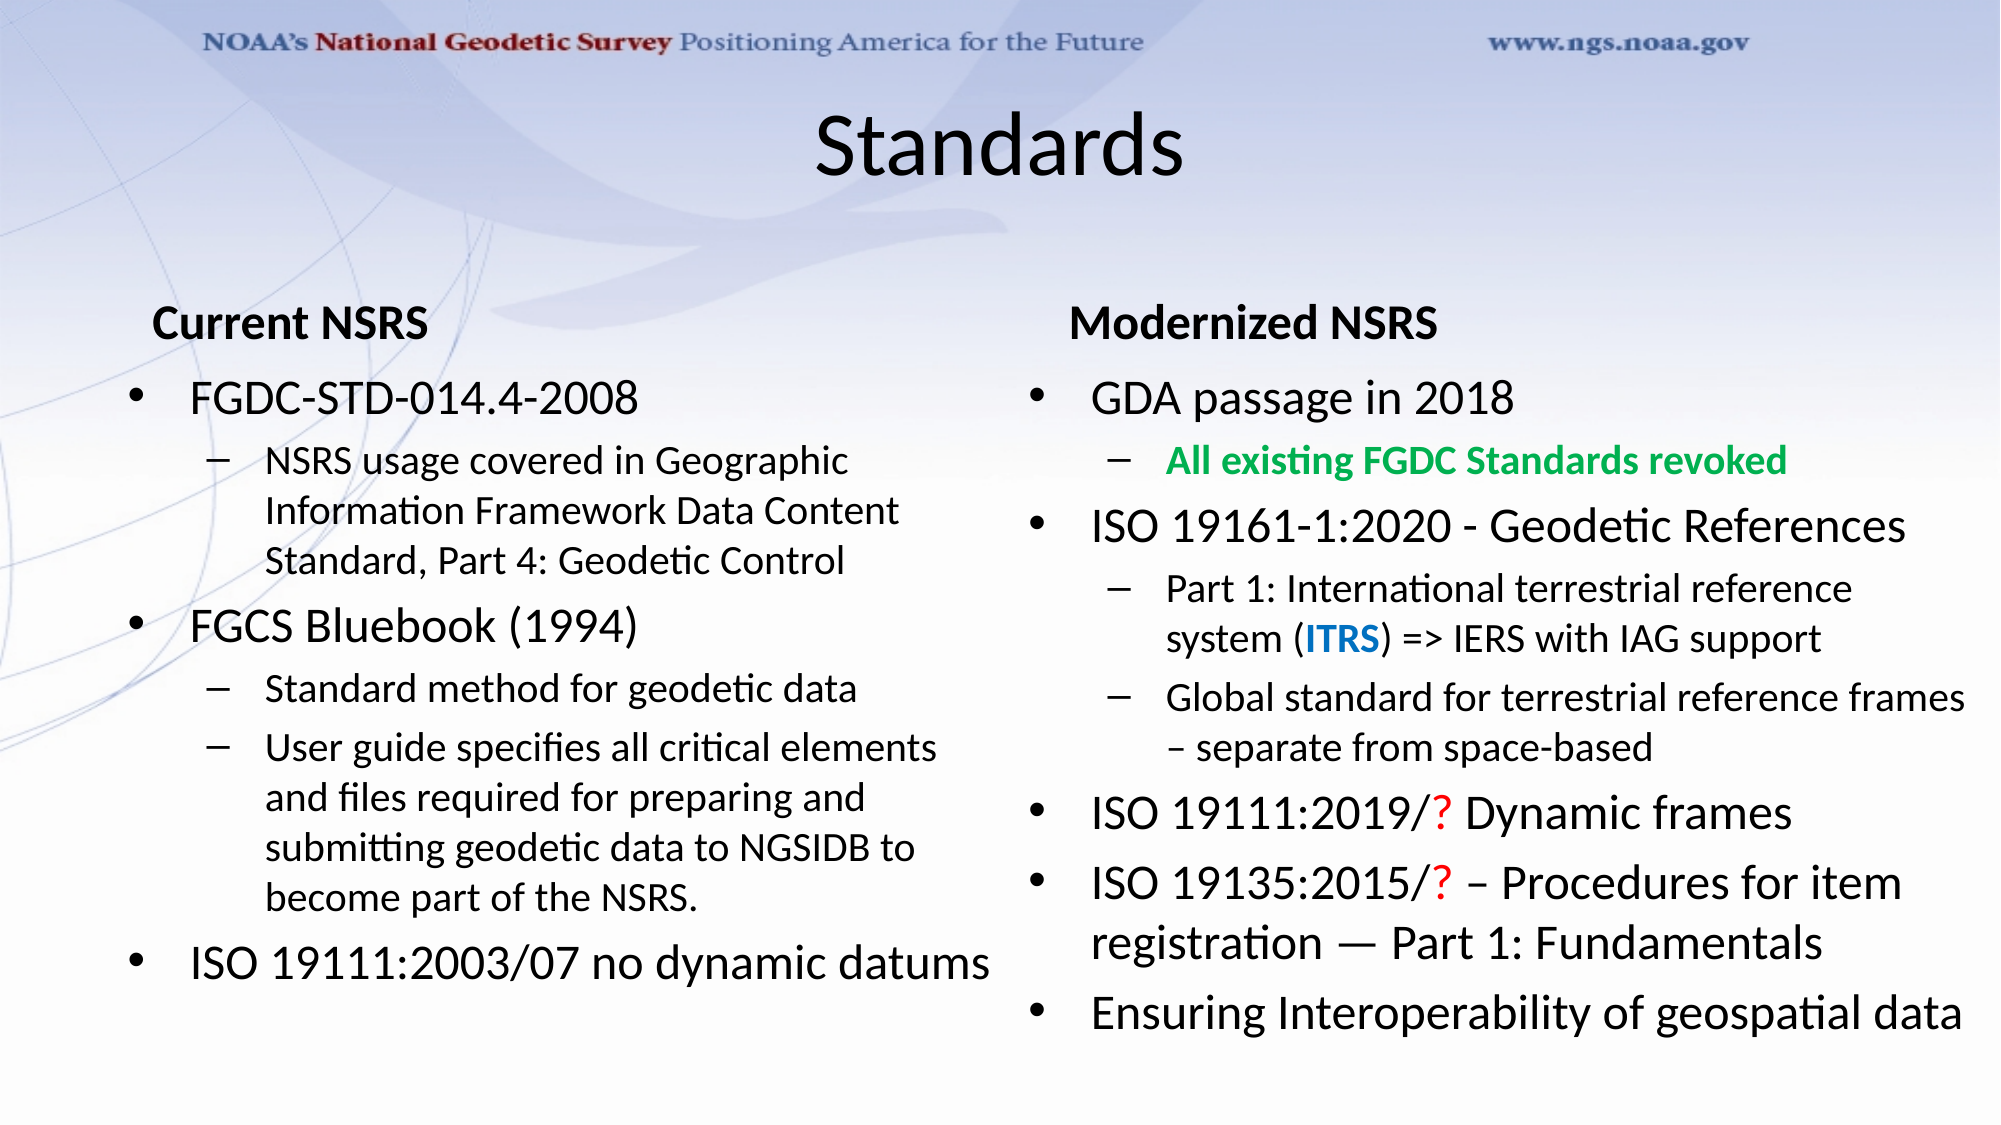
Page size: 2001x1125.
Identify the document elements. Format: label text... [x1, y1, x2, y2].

list Current NSRS [99, 251, 984, 356]
list FGDC-STD-014.4-2008 NSRS usage covered in Geographic Information Framework Data Content Standard, Part 4: Geodetic Control FGCS Bluebook (1994) Standard method for geodetic data User guide specifies all critical elements and files required for preparing and submitting geodetic data to NGSIDB to become part of the NSRS. ISO 19111:2003/07 no dynamic datums [99, 356, 1000, 1005]
title Standards [99, 45, 1900, 233]
picture [0, 0, 2000, 1125]
list GDA passage in 2018 All existing FGDC Standards revoked ISO 19161-1:2020 - Geodetic References Part 1: International terrestrial reference system (ITRS) => IERS with IAG support Global standard for terrestrial reference frames – separate from space-based ISO 19111:2019/? Dynamic frames ISO 19135:2015/? – Procedures for item registration — Part 1: Fundamentals Ensuring Interoperability of geospatial data [1000, 356, 1985, 1005]
list Modernized NSRS [1015, 251, 1900, 356]
